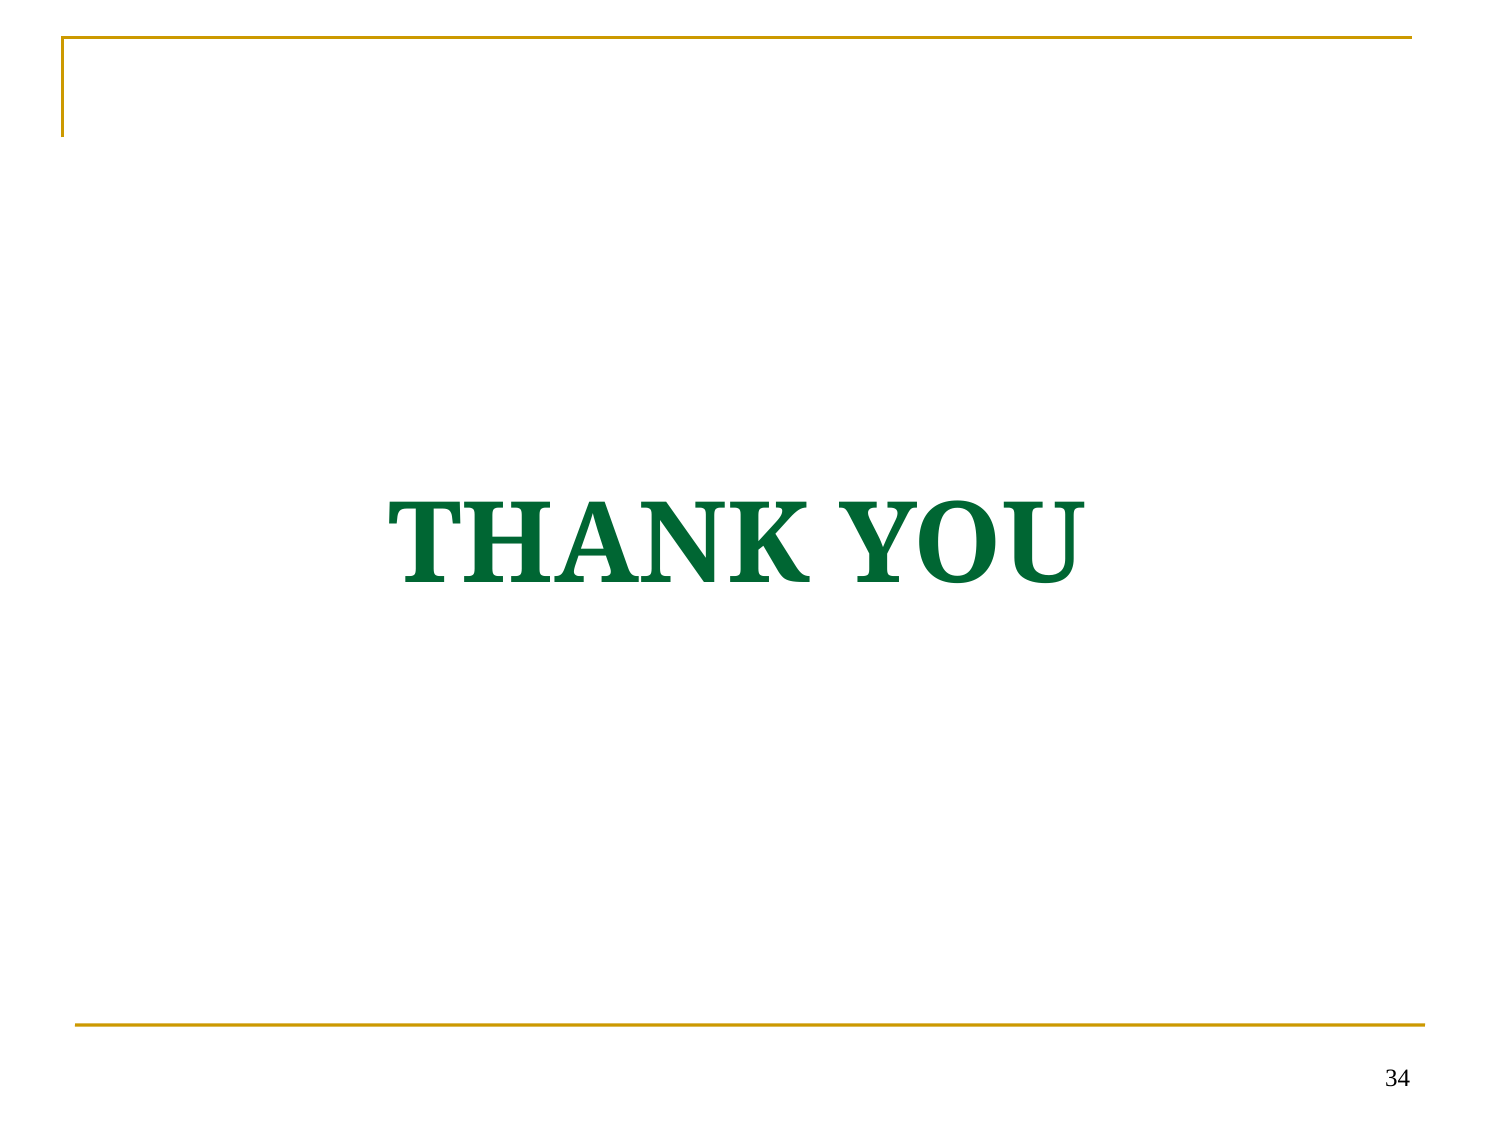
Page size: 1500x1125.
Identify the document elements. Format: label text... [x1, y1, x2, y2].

title THANK YOU [262, 462, 1213, 590]
slide_number 34 [1249, 1037, 1426, 1100]
